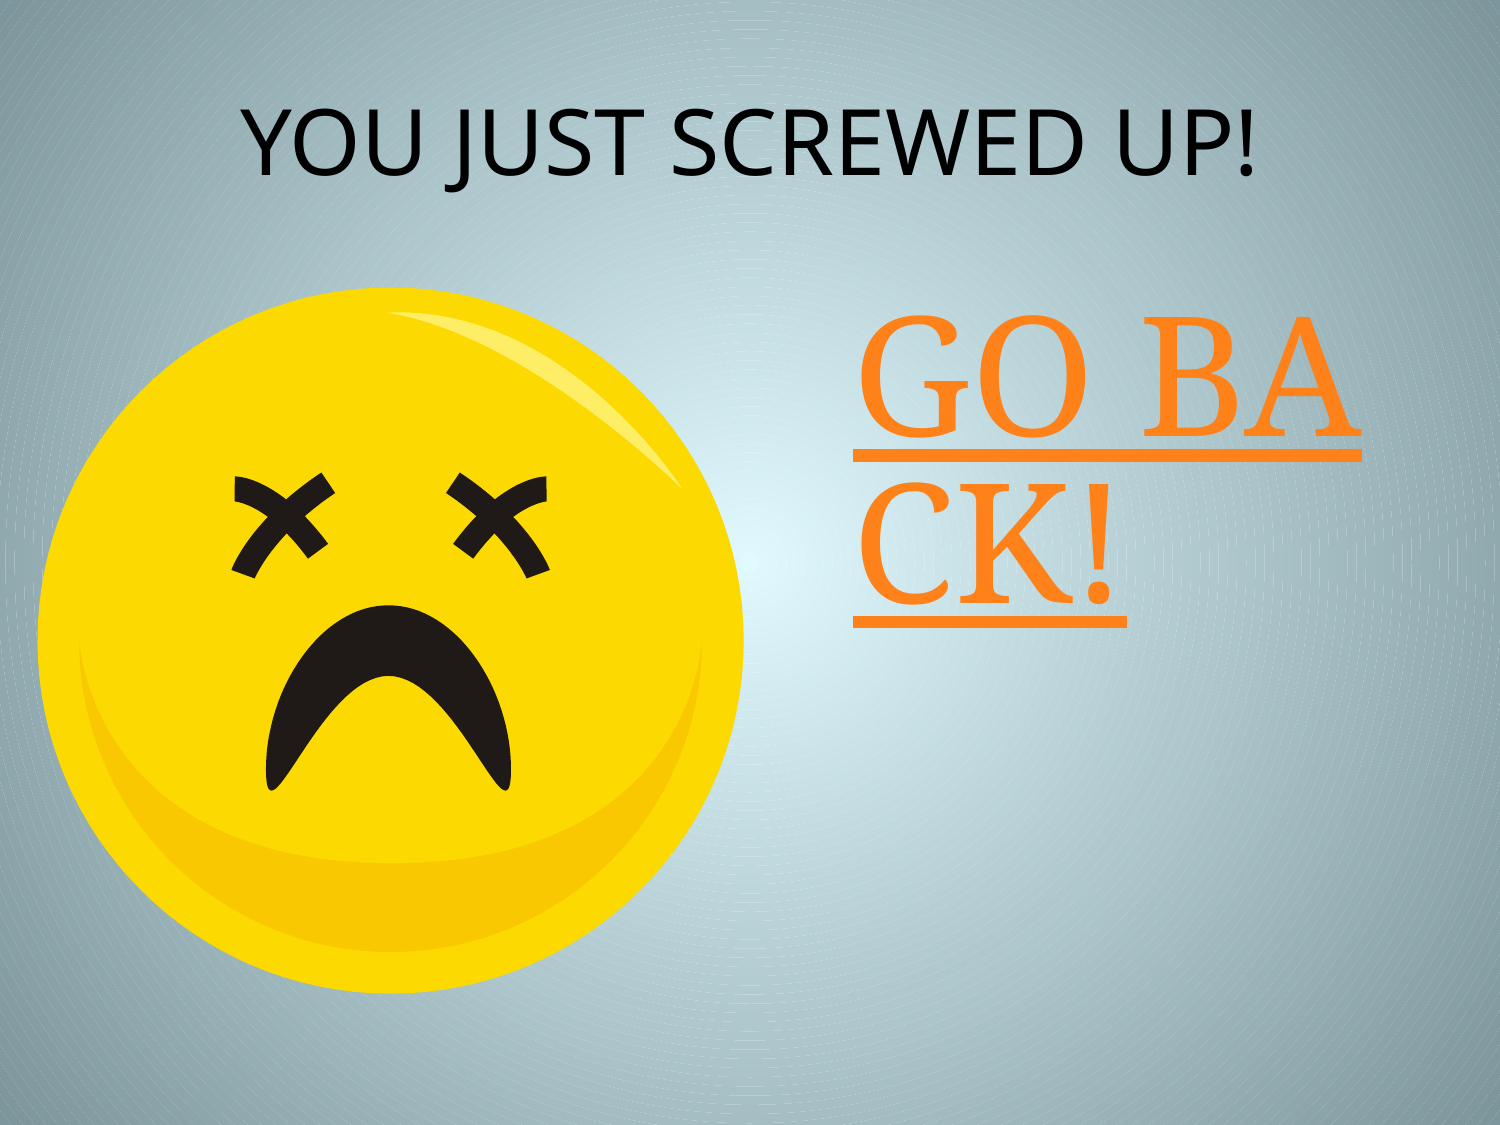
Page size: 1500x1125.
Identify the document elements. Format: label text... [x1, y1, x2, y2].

list GO BACK! [762, 262, 1425, 1005]
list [37, 287, 744, 994]
title YOU JUST SCREWED UP! [75, 45, 1425, 233]
